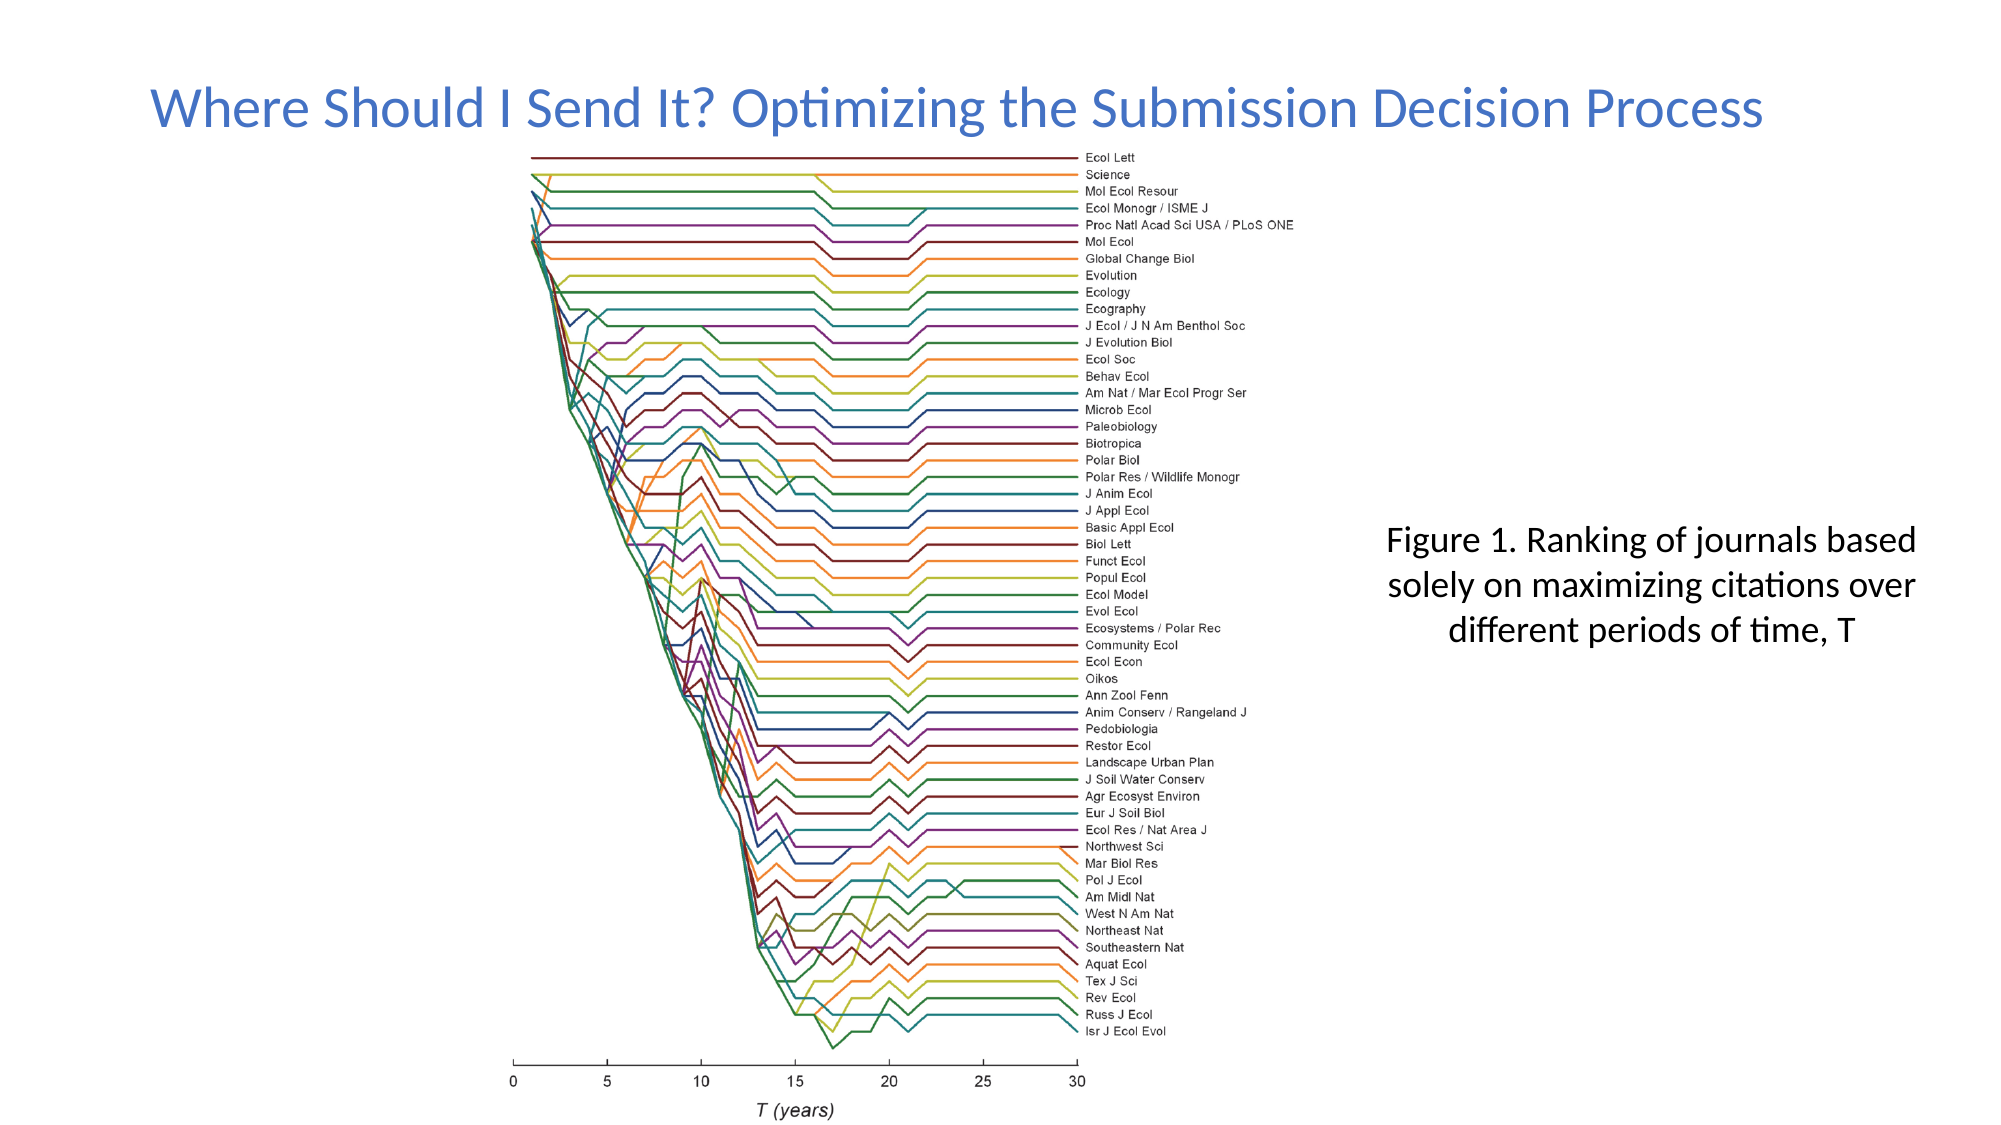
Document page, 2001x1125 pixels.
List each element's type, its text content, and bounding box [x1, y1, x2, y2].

title Where Should I Send It? Optimizing the Submission Decision Process [135, 0, 1861, 218]
picture [507, 149, 1296, 1125]
text_box Figure 1. Ranking of journals based solely on maximizing citations over different periods of time, T [1332, 507, 1972, 659]
